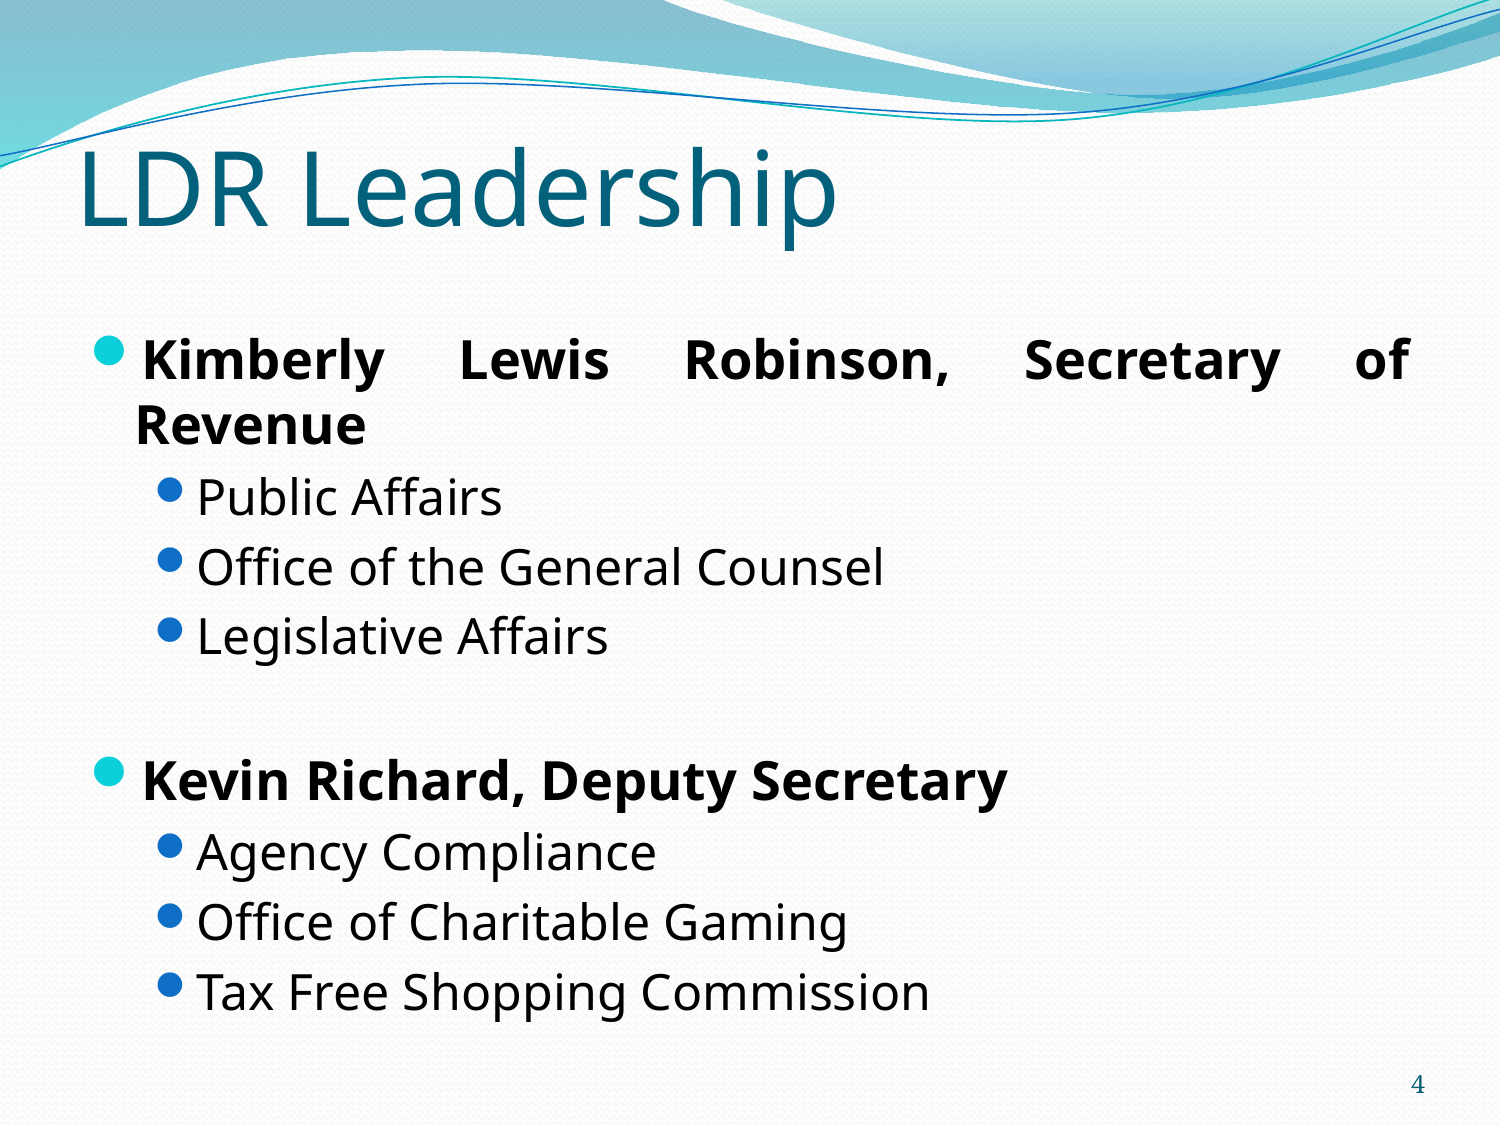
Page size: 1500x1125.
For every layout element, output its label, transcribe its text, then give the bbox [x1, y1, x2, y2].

title LDR Leadership [75, 60, 1425, 248]
list Kimberly Lewis Robinson, Secretary of Revenue Public Affairs Office of the General Counsel Legislative Affairs Kevin Richard, Deputy Secretary Agency Compliance Office of Charitable Gaming Tax Free Shopping Commission [75, 317, 1425, 1038]
slide_number 4 [1299, 1042, 1425, 1103]
